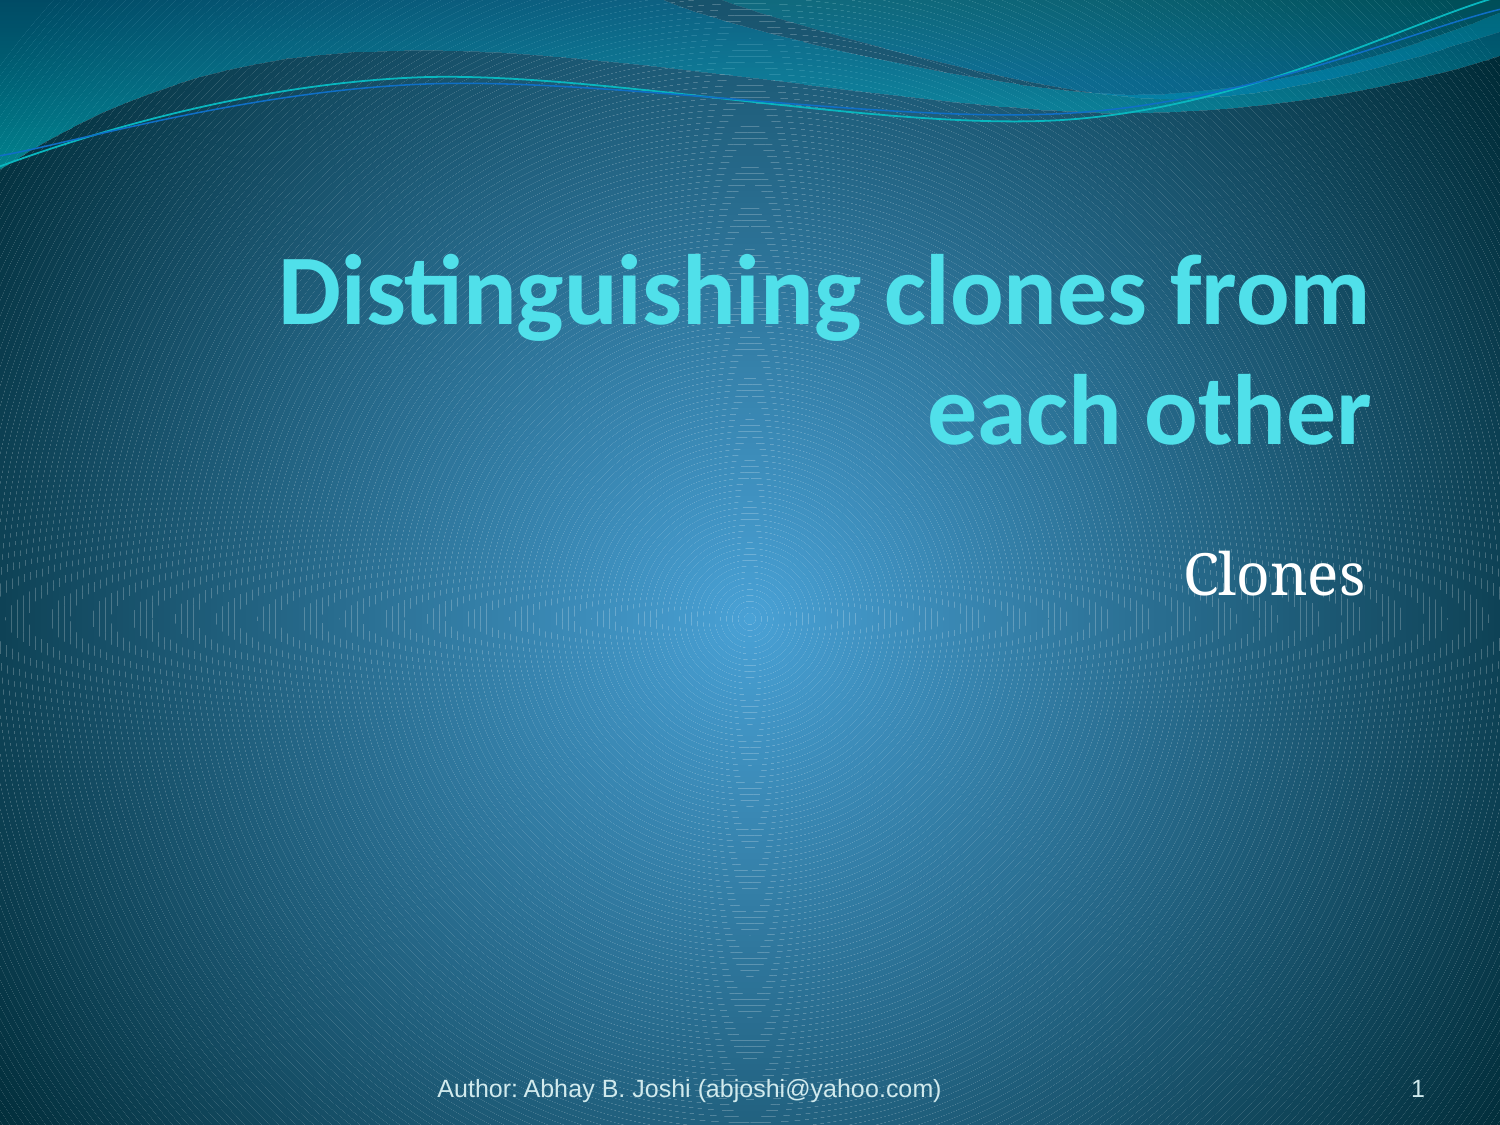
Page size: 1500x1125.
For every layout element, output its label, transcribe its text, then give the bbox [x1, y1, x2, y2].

subtitle Clones [87, 529, 1376, 818]
footer Author: Abhay B. Joshi (abjoshi@yahoo.com) [437, 1042, 988, 1103]
slide_number 1 [1299, 1042, 1425, 1103]
title Distinguishing clones from each other [87, 224, 1376, 525]
